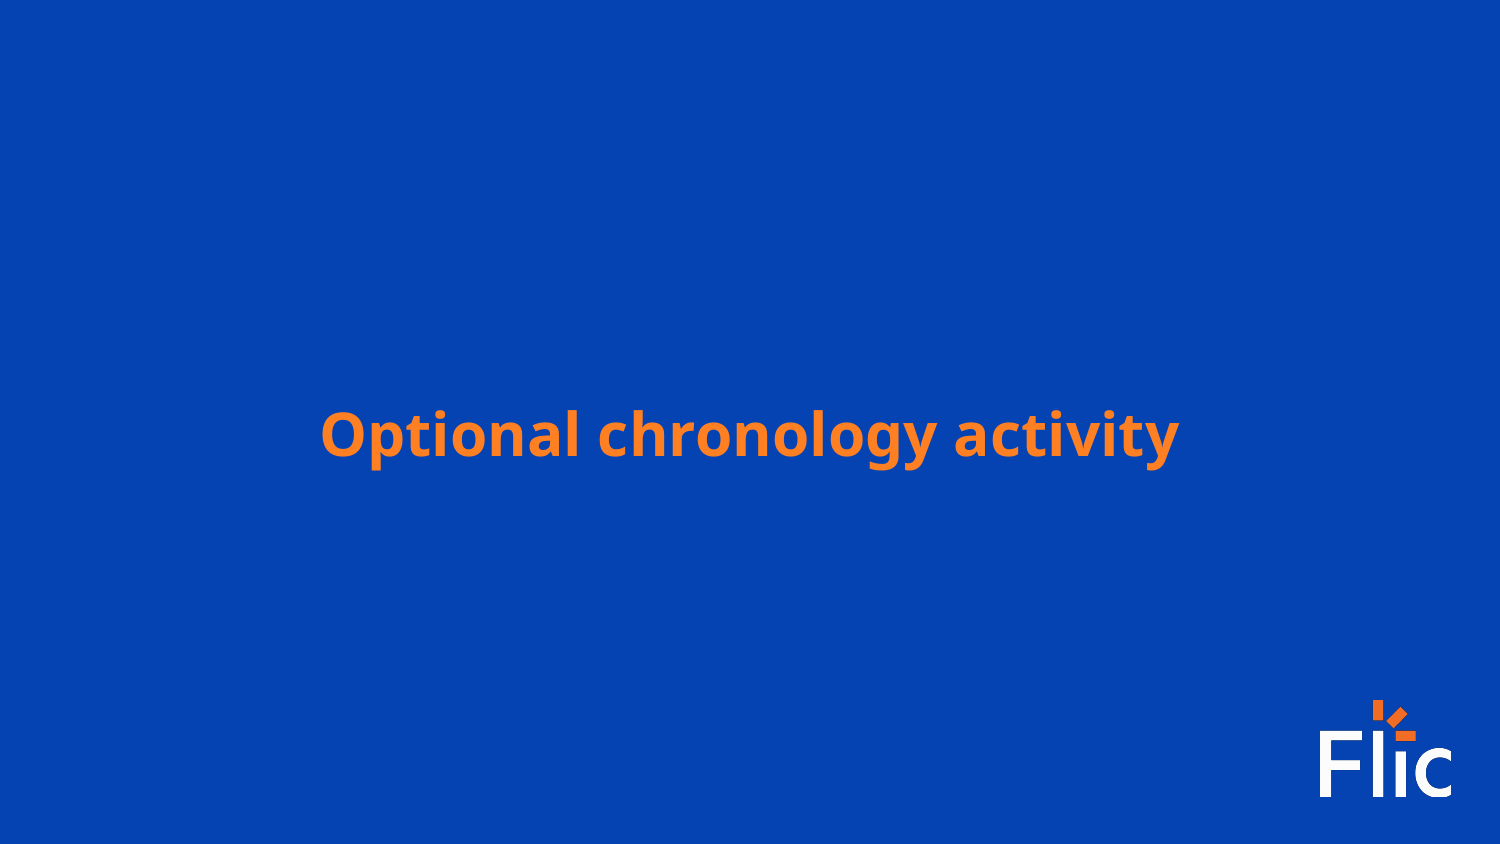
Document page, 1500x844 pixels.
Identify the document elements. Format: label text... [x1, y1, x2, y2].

text_box Optional chronology activity [87, 370, 1412, 484]
picture [1320, 700, 1451, 797]
